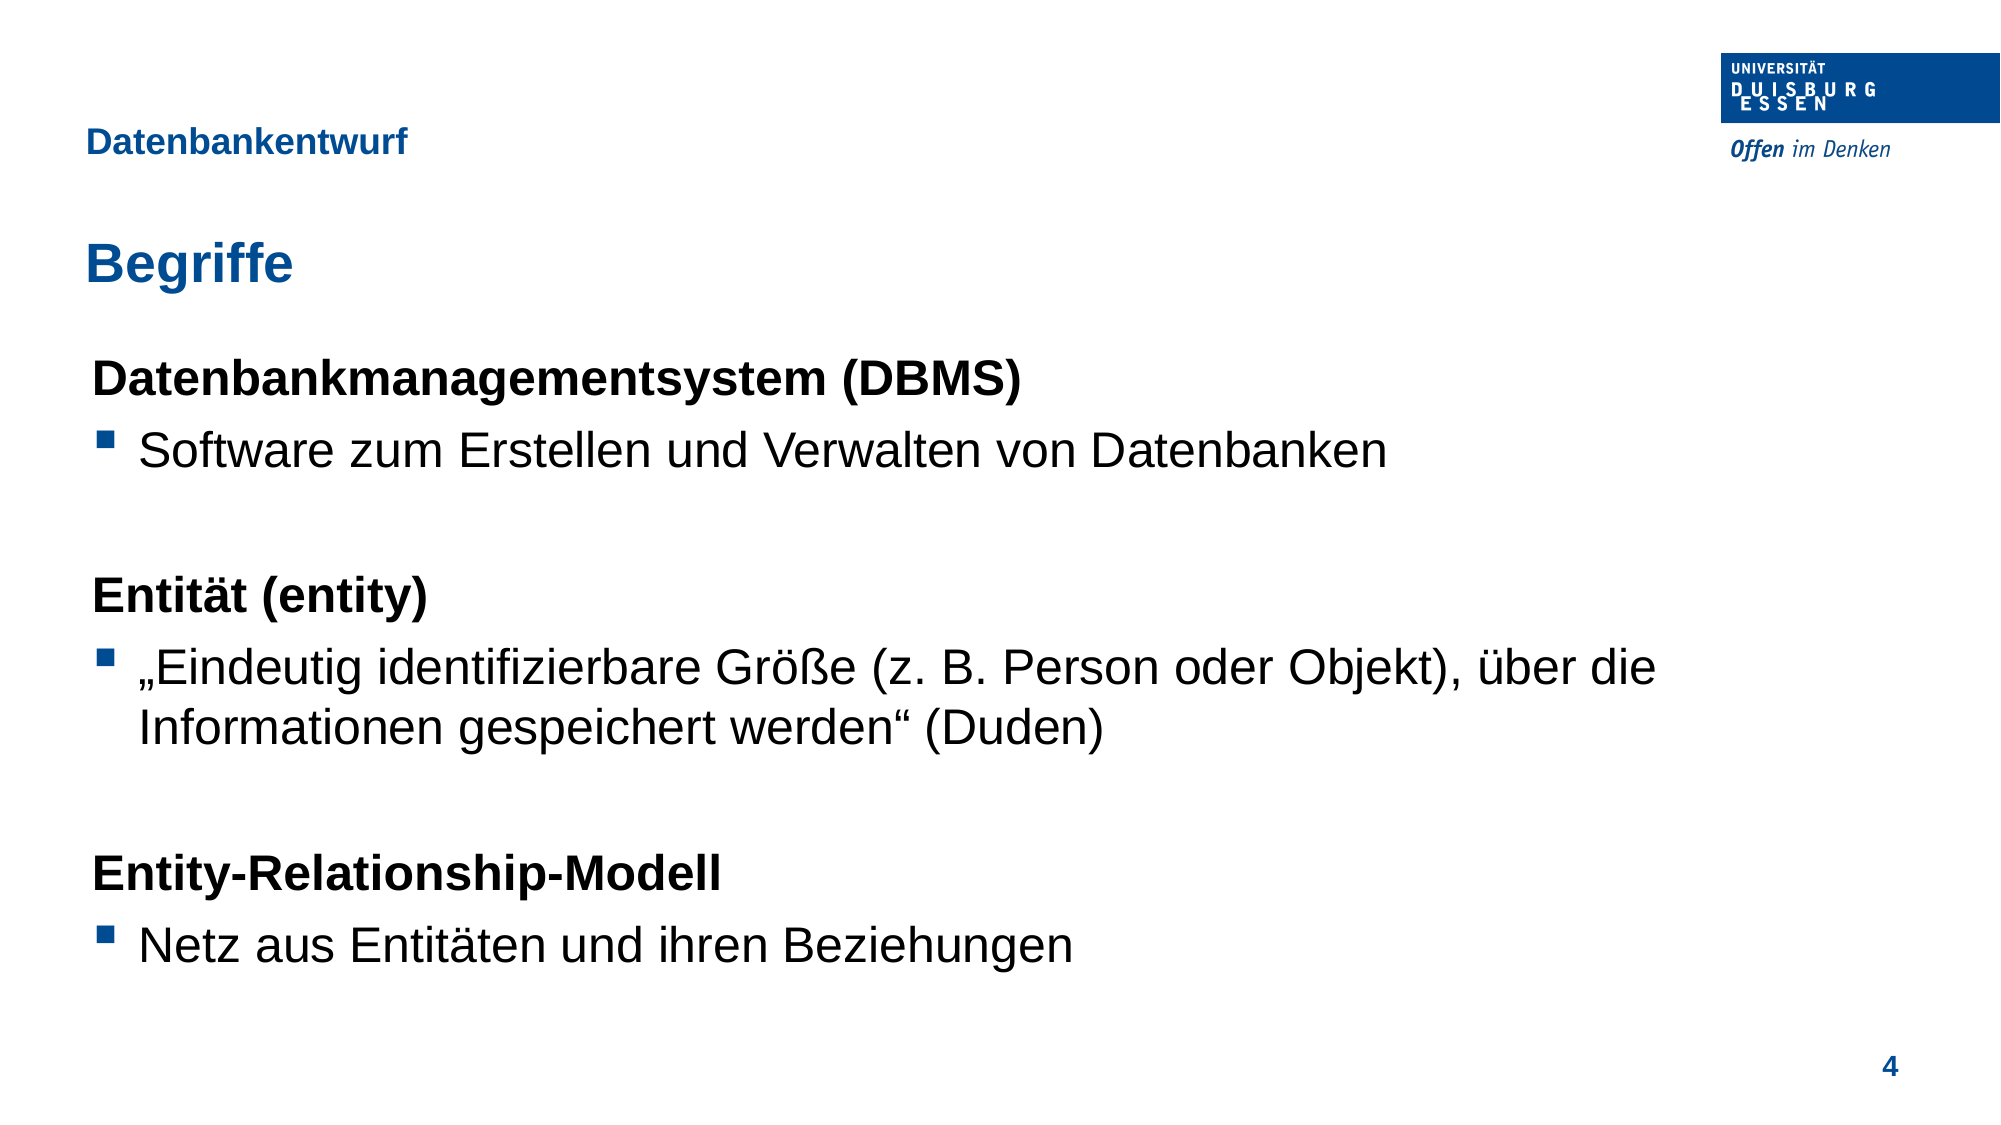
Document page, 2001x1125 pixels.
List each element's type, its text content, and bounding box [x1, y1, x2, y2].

picture [1721, 53, 2000, 162]
list Datenbankmanagementsystem (DBMS) Software zum Erstellen und Verwalten von Datenbanken Entität (entity) „Eindeutig identifizierbare Größe (z. B. Person oder Objekt), über die Informationen gespeichert werden“ (Duden) Entity-Relationship-Modell Netz aus Entitäten und ihren Beziehungen [85, 337, 1694, 987]
slide_number 4 [1677, 1039, 1914, 1081]
list Begriffe [85, 227, 1694, 303]
list Datenbankentwurf [85, 122, 1694, 163]
